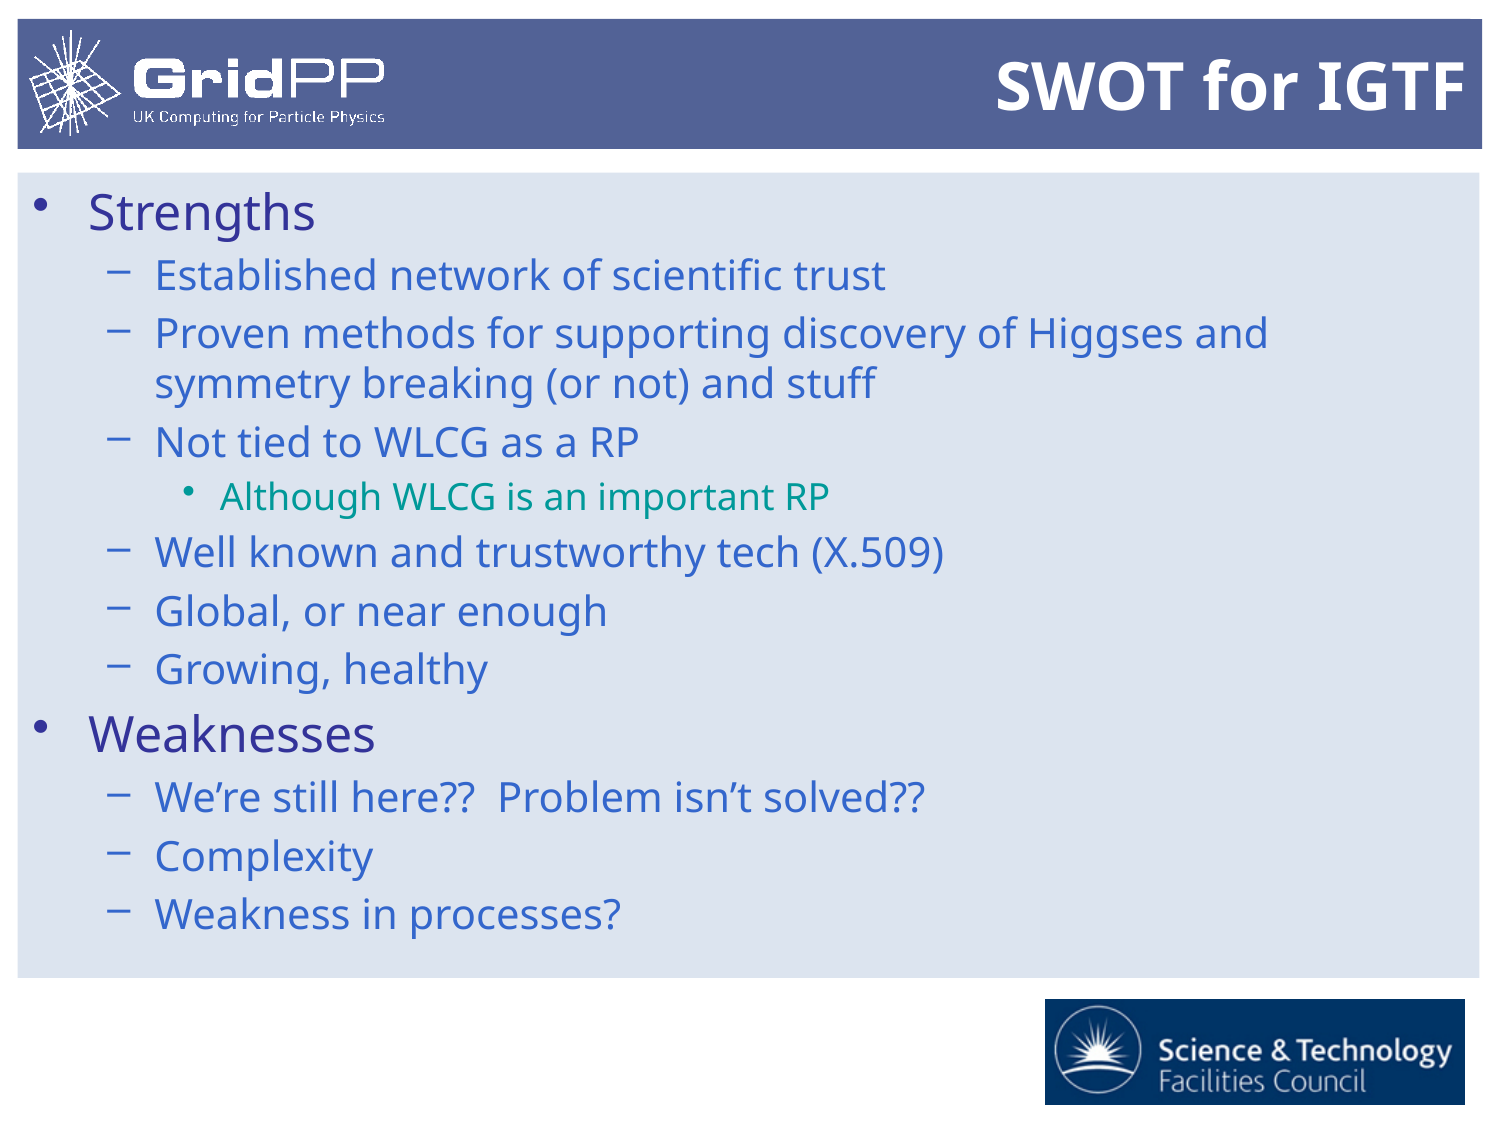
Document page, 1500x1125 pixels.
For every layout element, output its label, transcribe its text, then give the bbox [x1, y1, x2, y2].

picture [1045, 999, 1465, 1105]
title SWOT for IGTF [513, 18, 1483, 150]
list Strengths Established network of scientific trust Proven methods for supporting discovery of Higgses and symmetry breaking (or not) and stuff Not tied to WLCG as a RP Although WLCG is an important RP Well known and trustworthy tech (X.509) Global, or near enough Growing, healthy Weaknesses We’re still here?? Problem isn’t solved?? Complexity Weakness in processes? [17, 172, 1480, 979]
picture [29, 30, 384, 136]
